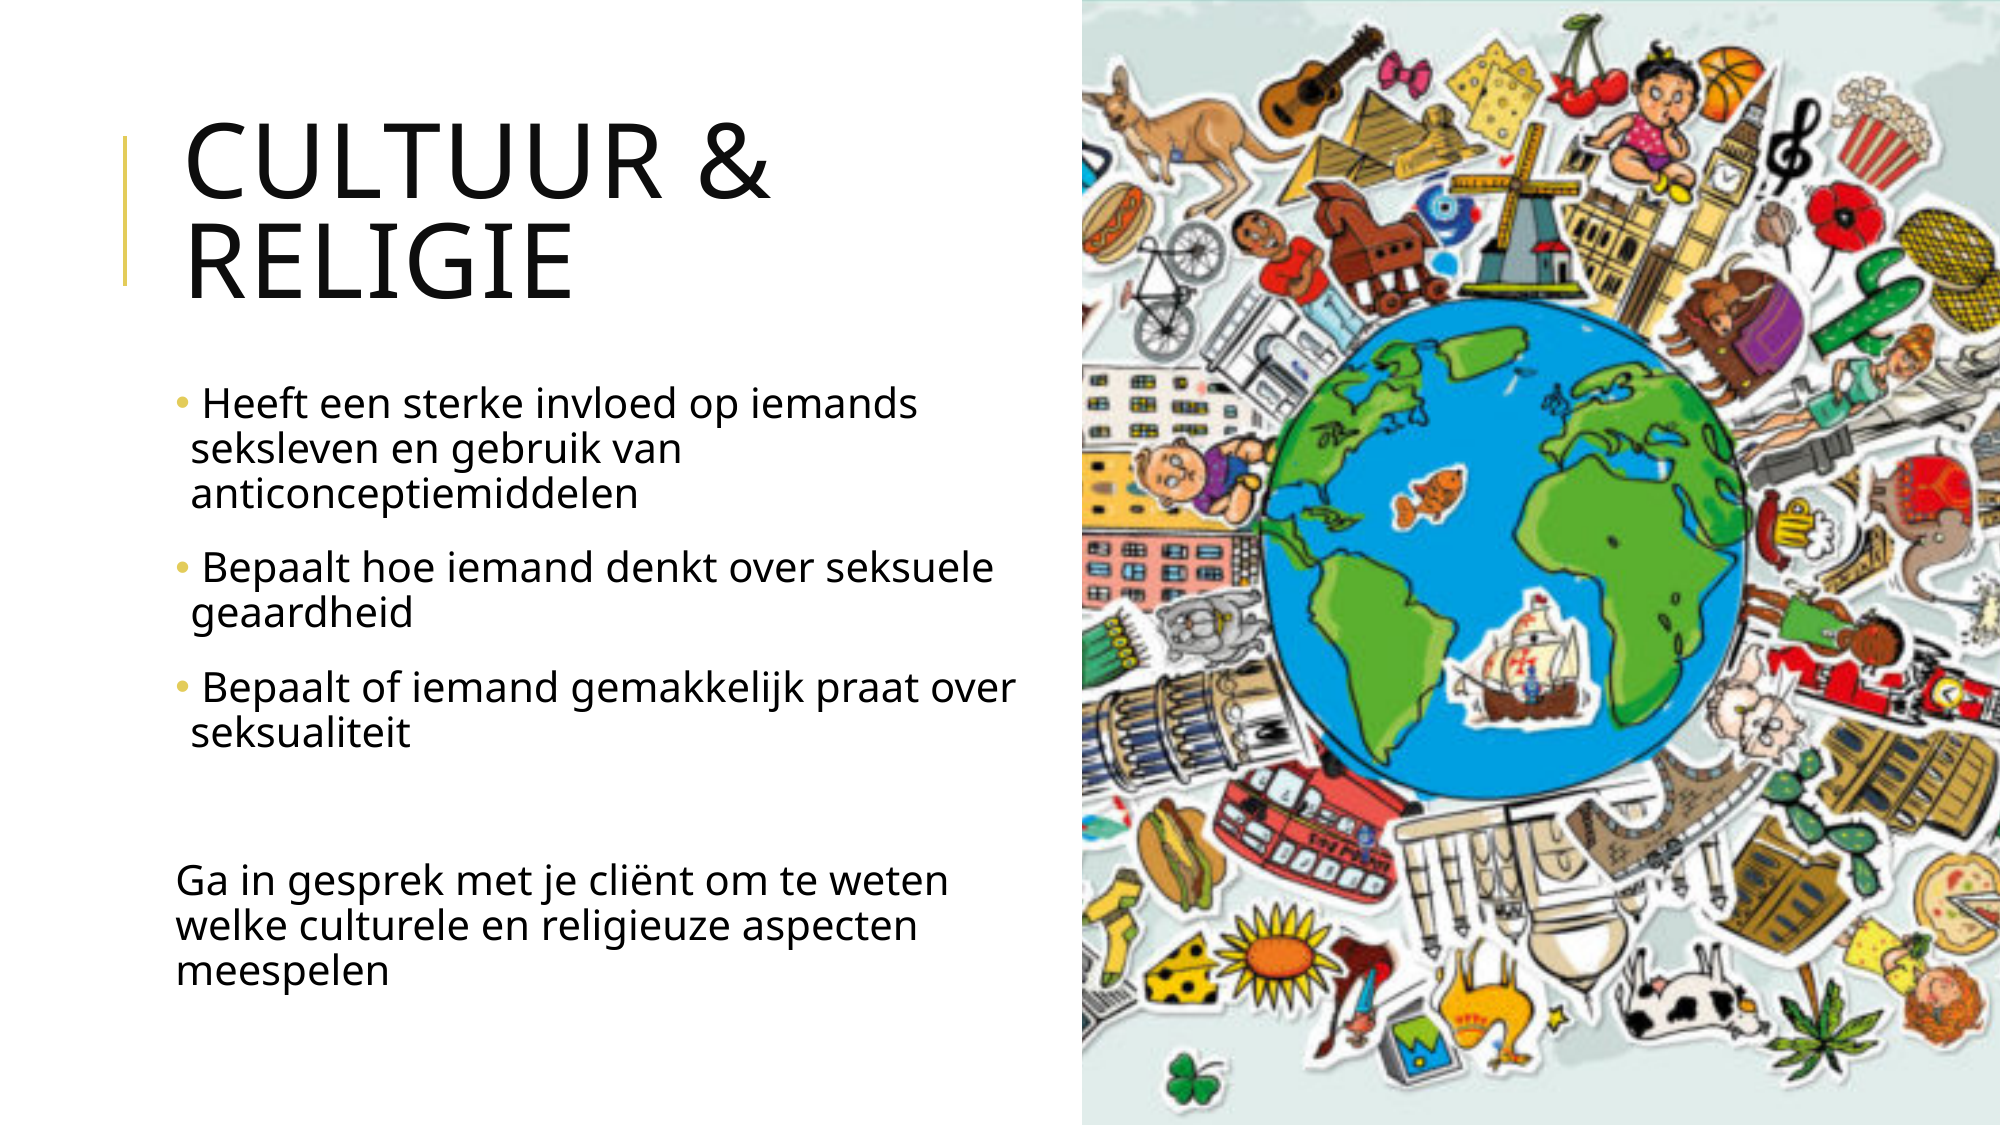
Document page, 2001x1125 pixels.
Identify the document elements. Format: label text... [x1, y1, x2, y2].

list Heeft een sterke invloed op iemands seksleven en gebruik van anticonceptiemiddelen Bepaalt hoe iemand denkt over seksuele geaardheid Bepaalt of iemand gemakkelijk praat over seksualiteit Ga in gesprek met je cliënt om te weten welke culturele en religieuze aspecten meespelen [168, 375, 1050, 1035]
title Cultuur & Religie [168, 96, 1074, 342]
picture [1081, 0, 2000, 1125]
